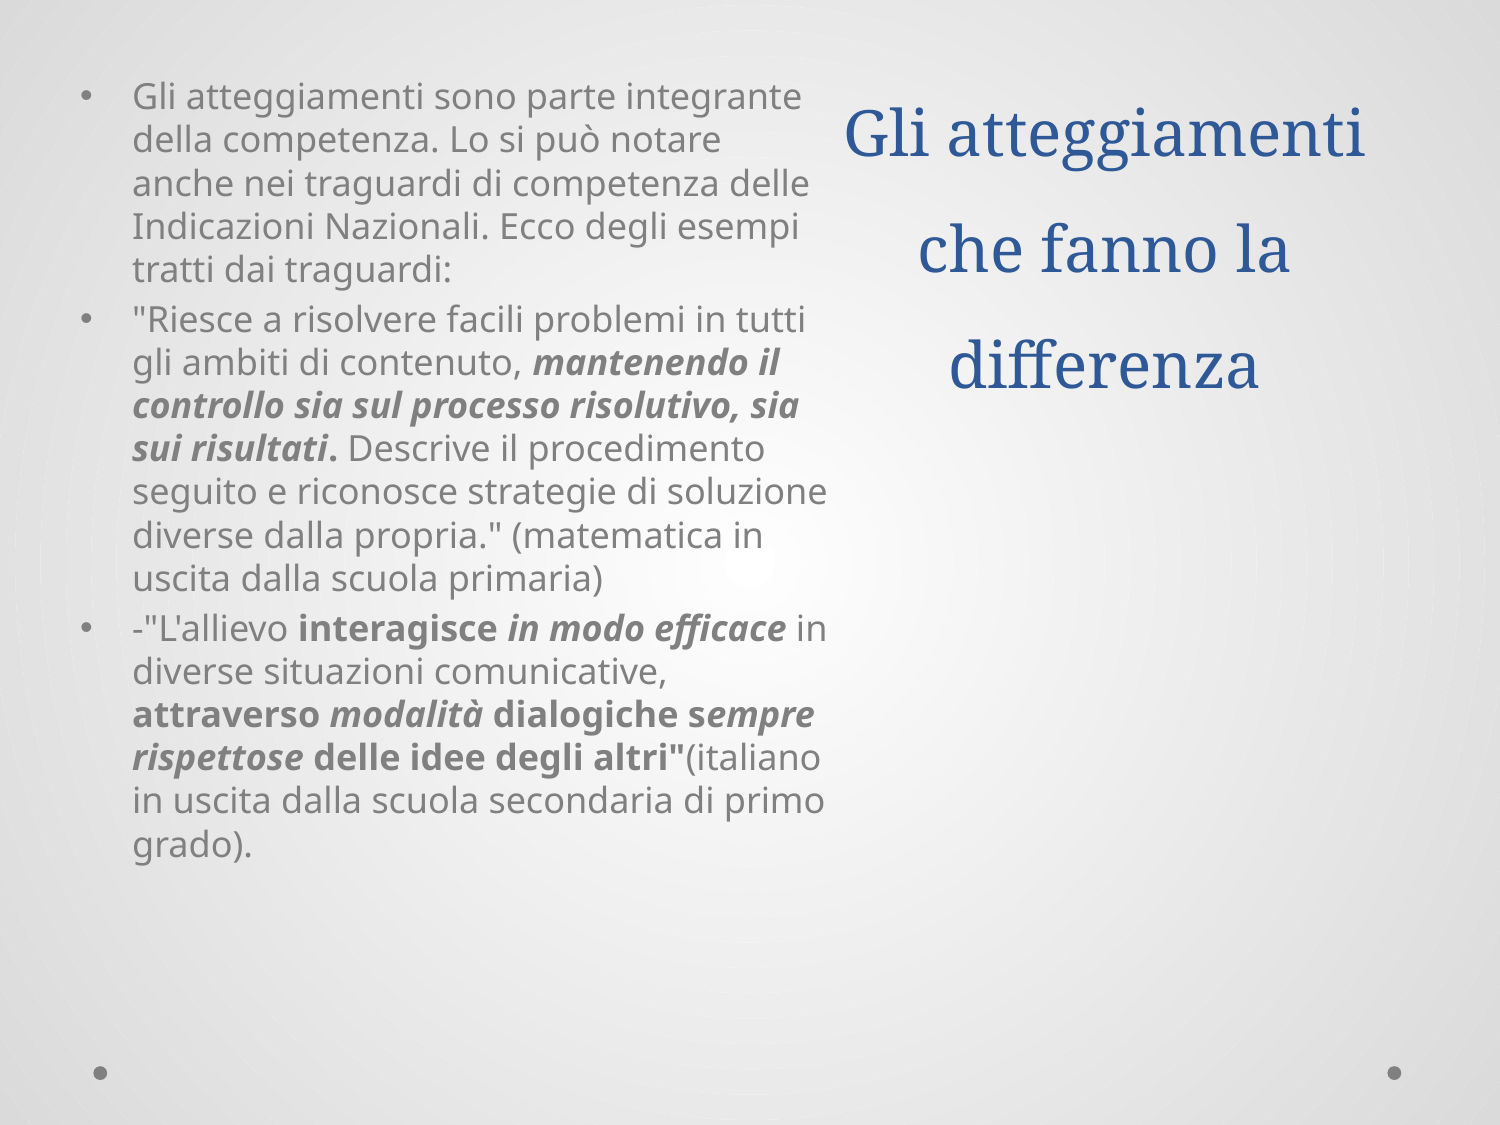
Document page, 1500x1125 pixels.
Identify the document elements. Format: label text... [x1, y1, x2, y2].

list Gli atteggiamenti sono parte integrante della competenza. Lo si può notare anche nei traguardi di competenza delle Indicazioni Nazionali. Ecco degli esempi tratti dai traguardi: "Riesce a risolvere facili problemi in tutti gli ambiti di contenuto, mantenendo il controllo sia sul processo risolutivo, sia sui risultati. Descrive il procedimento seguito e riconosce strategie di soluzione diverse dalla propria." (matematica in uscita dalla scuola primaria) -"L'allievo interagisce in modo efficace in diverse situazioni comunicative, attraverso modalità dialogiche sempre rispettose delle idee degli altri"(italiano in uscita dalla scuola secondaria di primo grado). [64, 66, 845, 1004]
title Gli atteggiamenti che fanno la differenza [785, 42, 1425, 409]
